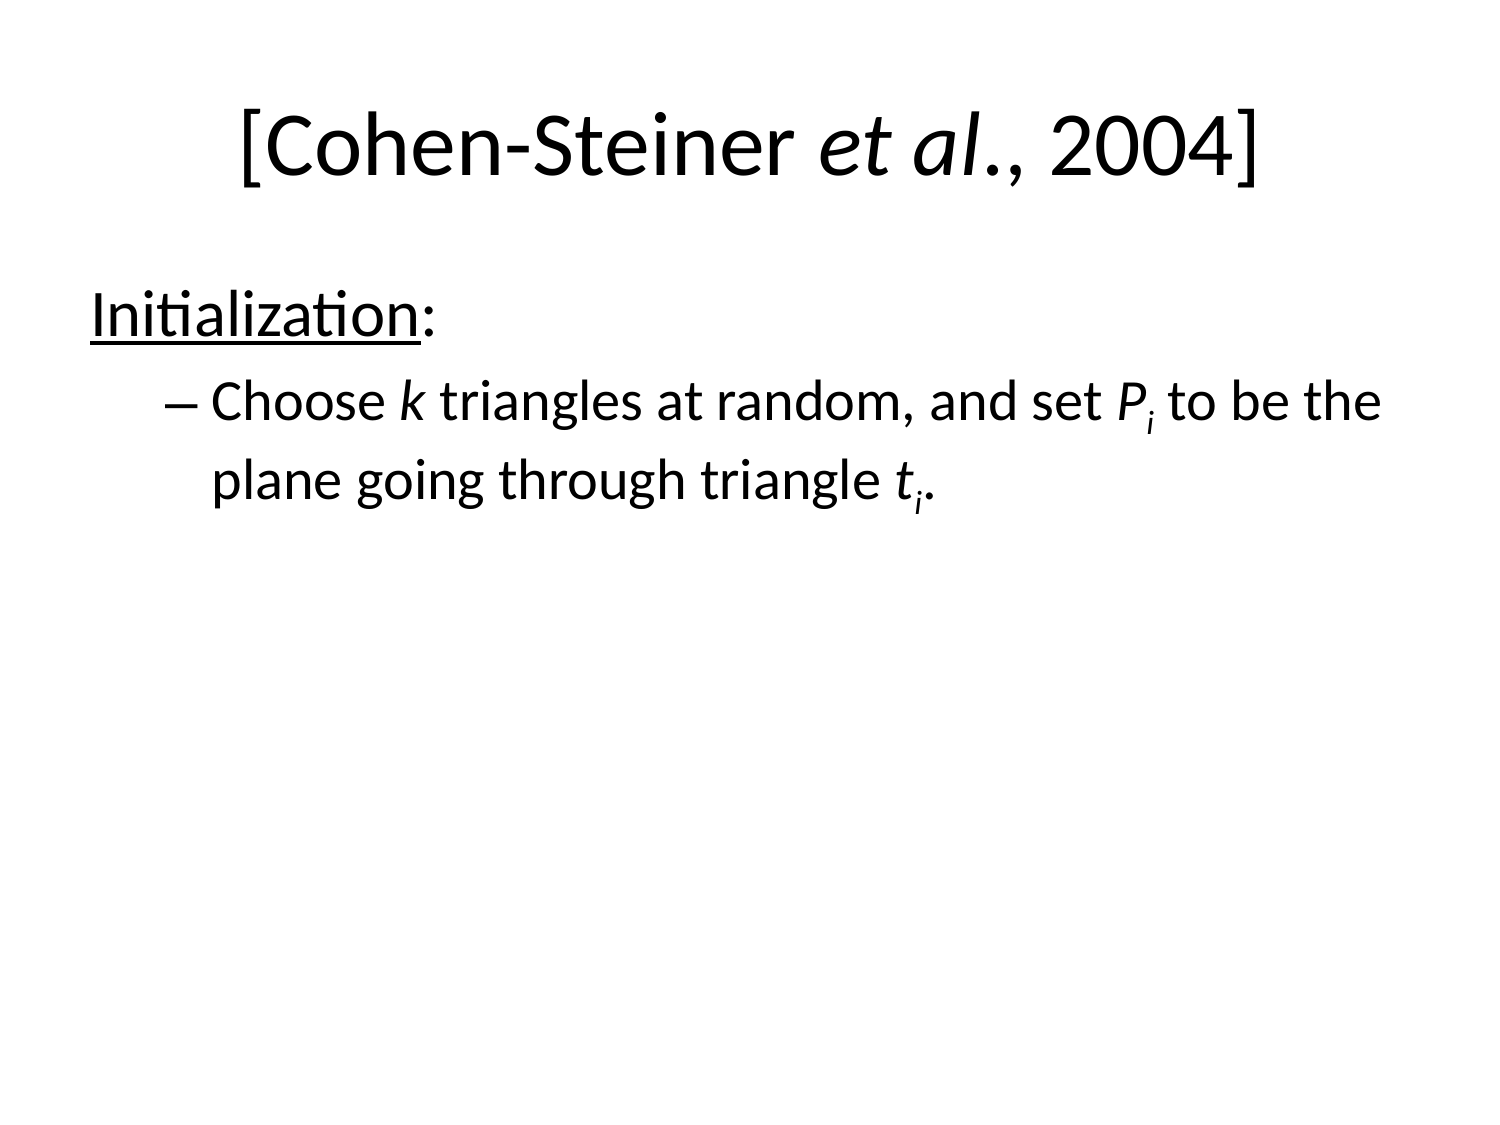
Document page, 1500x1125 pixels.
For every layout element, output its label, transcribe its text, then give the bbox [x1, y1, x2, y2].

title [Cohen-Steiner et al., 2004] [75, 45, 1425, 233]
list Initialization: Choose k triangles at random, and set Pi to be the plane going through triangle ti. [75, 262, 1425, 1005]
